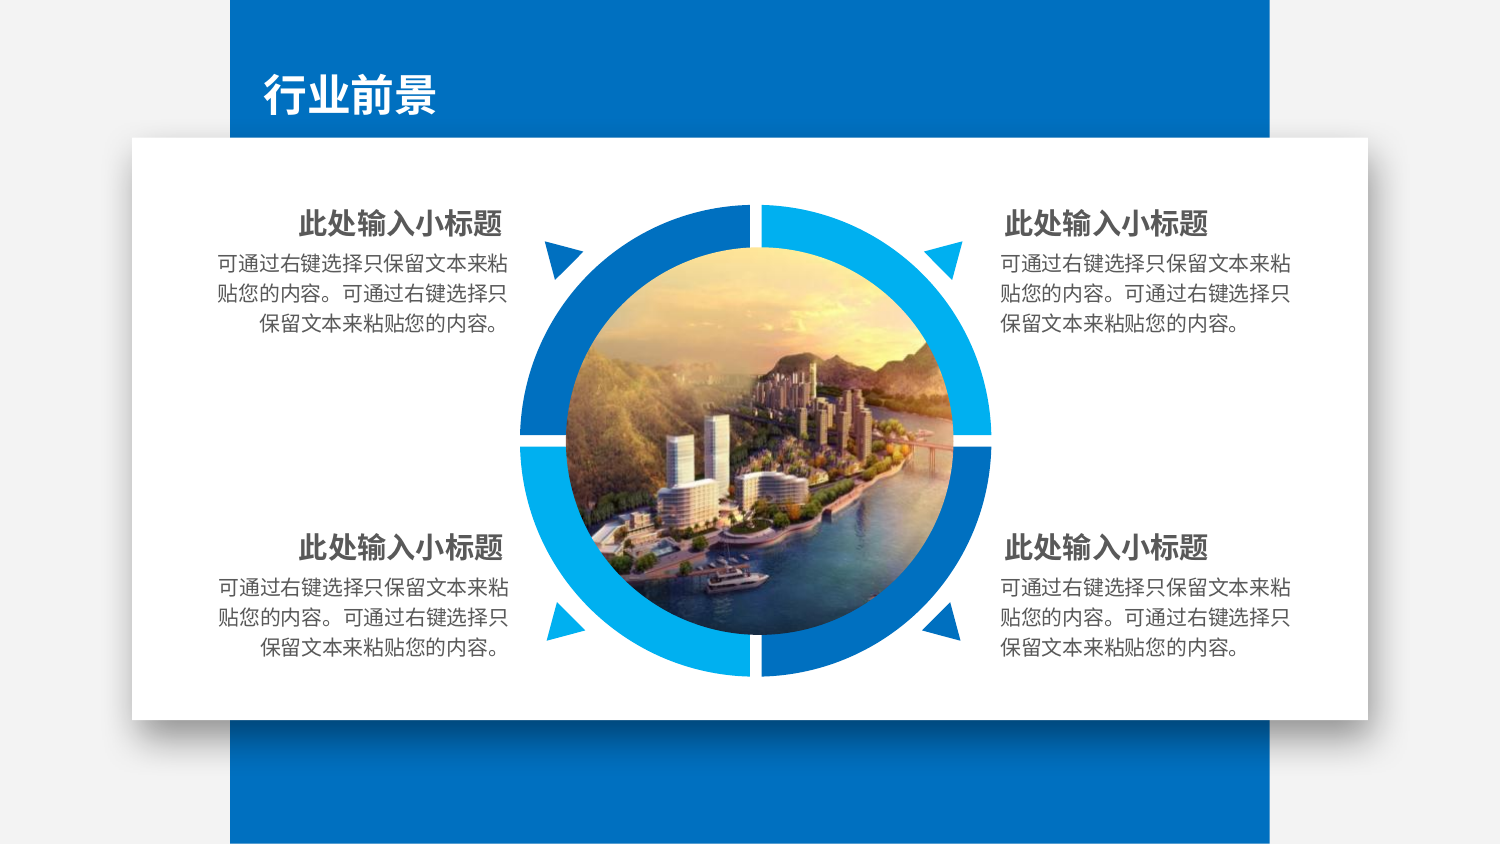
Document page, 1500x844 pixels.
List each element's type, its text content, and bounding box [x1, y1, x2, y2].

text_box [761, 204, 992, 436]
text_box [564, 246, 955, 636]
text_box [546, 602, 586, 641]
text_box 此处输入小标题 [995, 200, 1234, 241]
text_box 可通过右键选择只保留文本来粘贴您的内容。可通过右键选择只保留文本来粘贴您的内容。 [991, 241, 1314, 341]
text_box [520, 446, 750, 677]
text_box [922, 602, 961, 641]
text_box 此处输入小标题 [995, 524, 1234, 565]
text_box [131, 137, 1369, 721]
text_box 可通过右键选择只保留文本来粘贴您的内容。可通过右键选择只保留文本来粘贴您的内容。 [205, 565, 518, 664]
text_box [520, 204, 750, 436]
text_box [761, 446, 992, 677]
text_box 可通过右键选择只保留文本来粘贴您的内容。可通过右键选择只保留文本来粘贴您的内容。 [991, 565, 1314, 664]
text_box [544, 241, 584, 280]
text_box 行业前景 [263, 61, 1035, 126]
text_box [923, 241, 963, 280]
text_box 此处输入小标题 [273, 200, 513, 241]
text_box 此处输入小标题 [274, 524, 513, 565]
text_box 可通过右键选择只保留文本来粘贴您的内容。可通过右键选择只保留文本来粘贴您的内容。 [204, 241, 518, 341]
